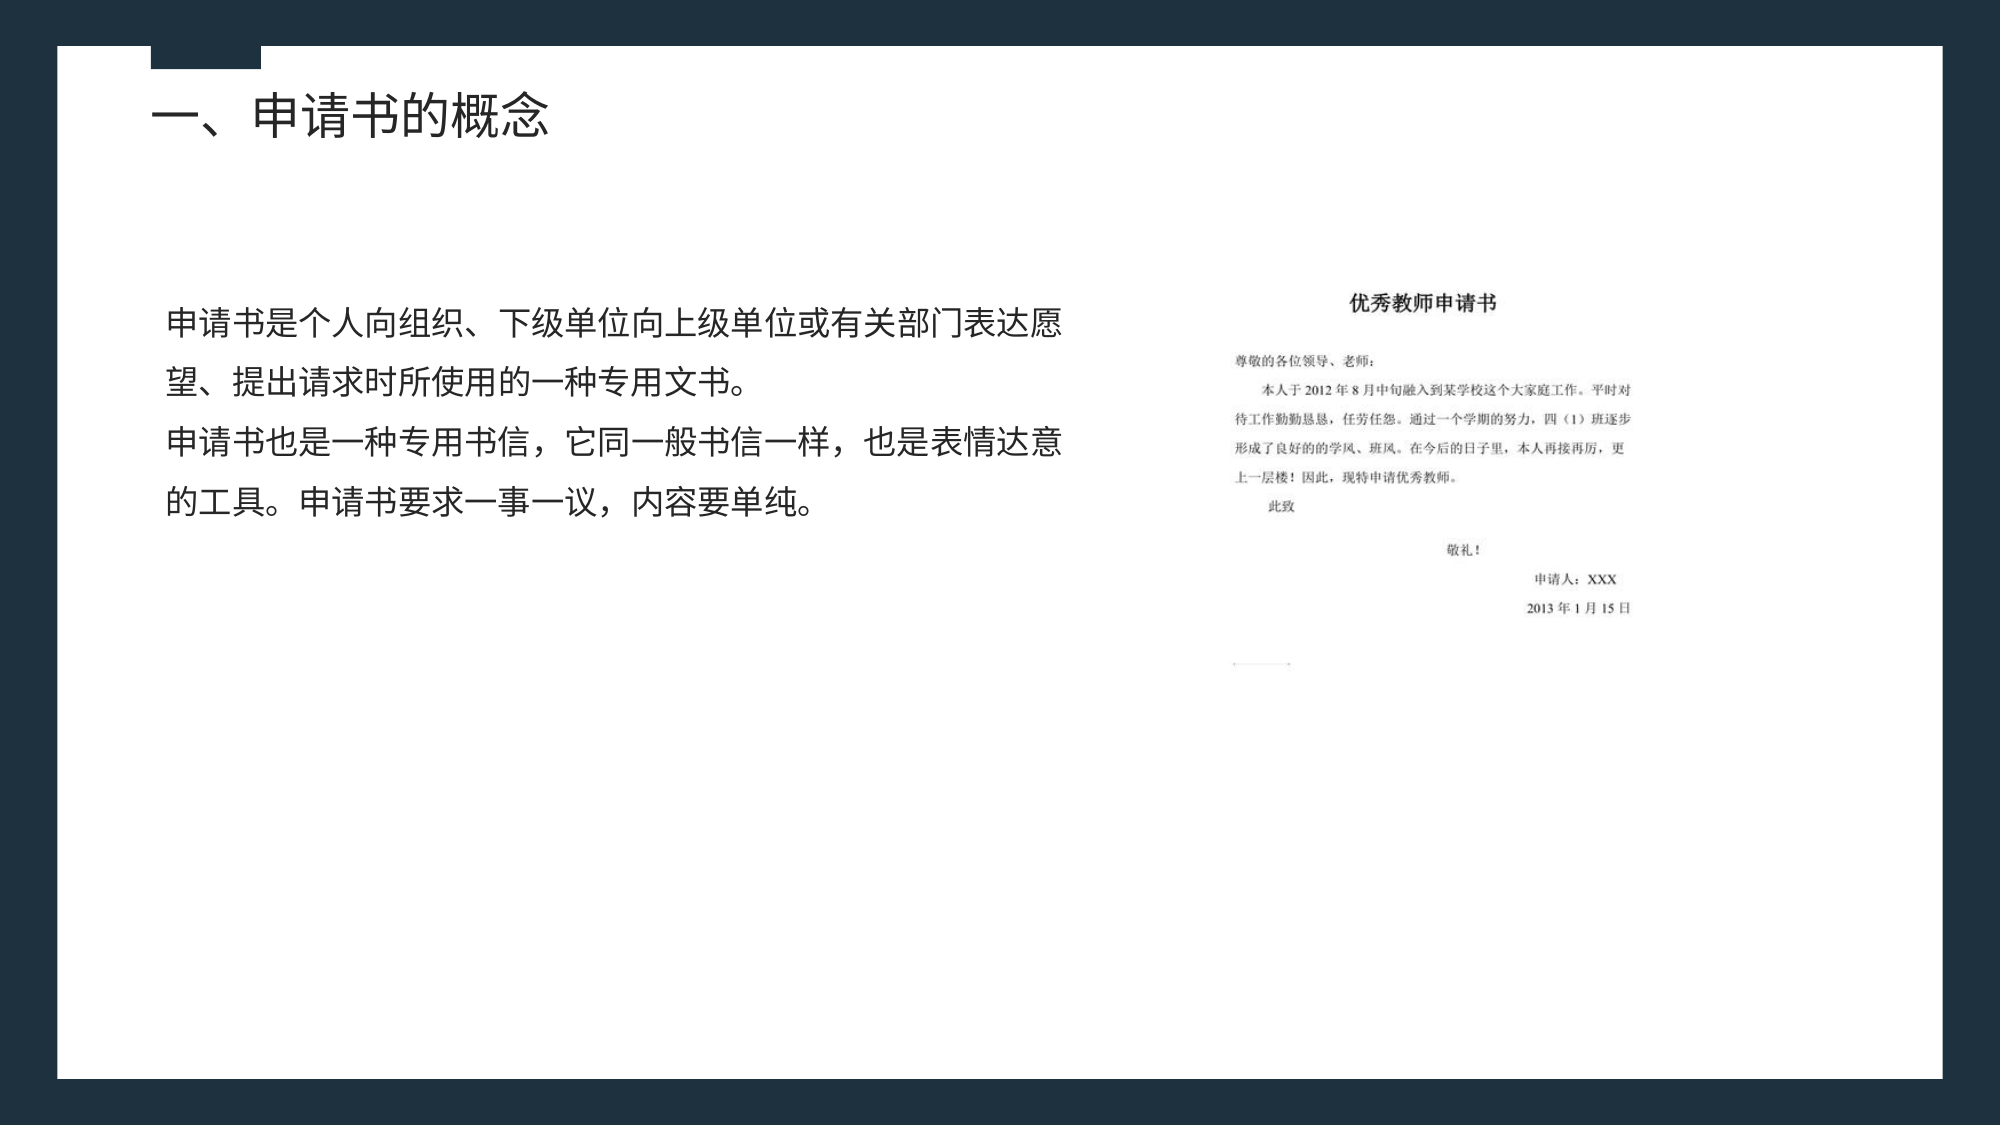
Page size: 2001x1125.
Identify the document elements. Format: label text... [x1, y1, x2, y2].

picture [1148, 192, 1720, 977]
text_box 申请书是个人向组织、下级单位向上级单位或有关部门表达愿望、提出请求时所使用的一种专用文书。 申请书也是一种专用书信，它同一般书信一样，也是表情达意的工具。申请书要求一事一议，内容要单纯。 [150, 274, 1096, 529]
text_box 一、申请书的概念 [150, 77, 622, 153]
